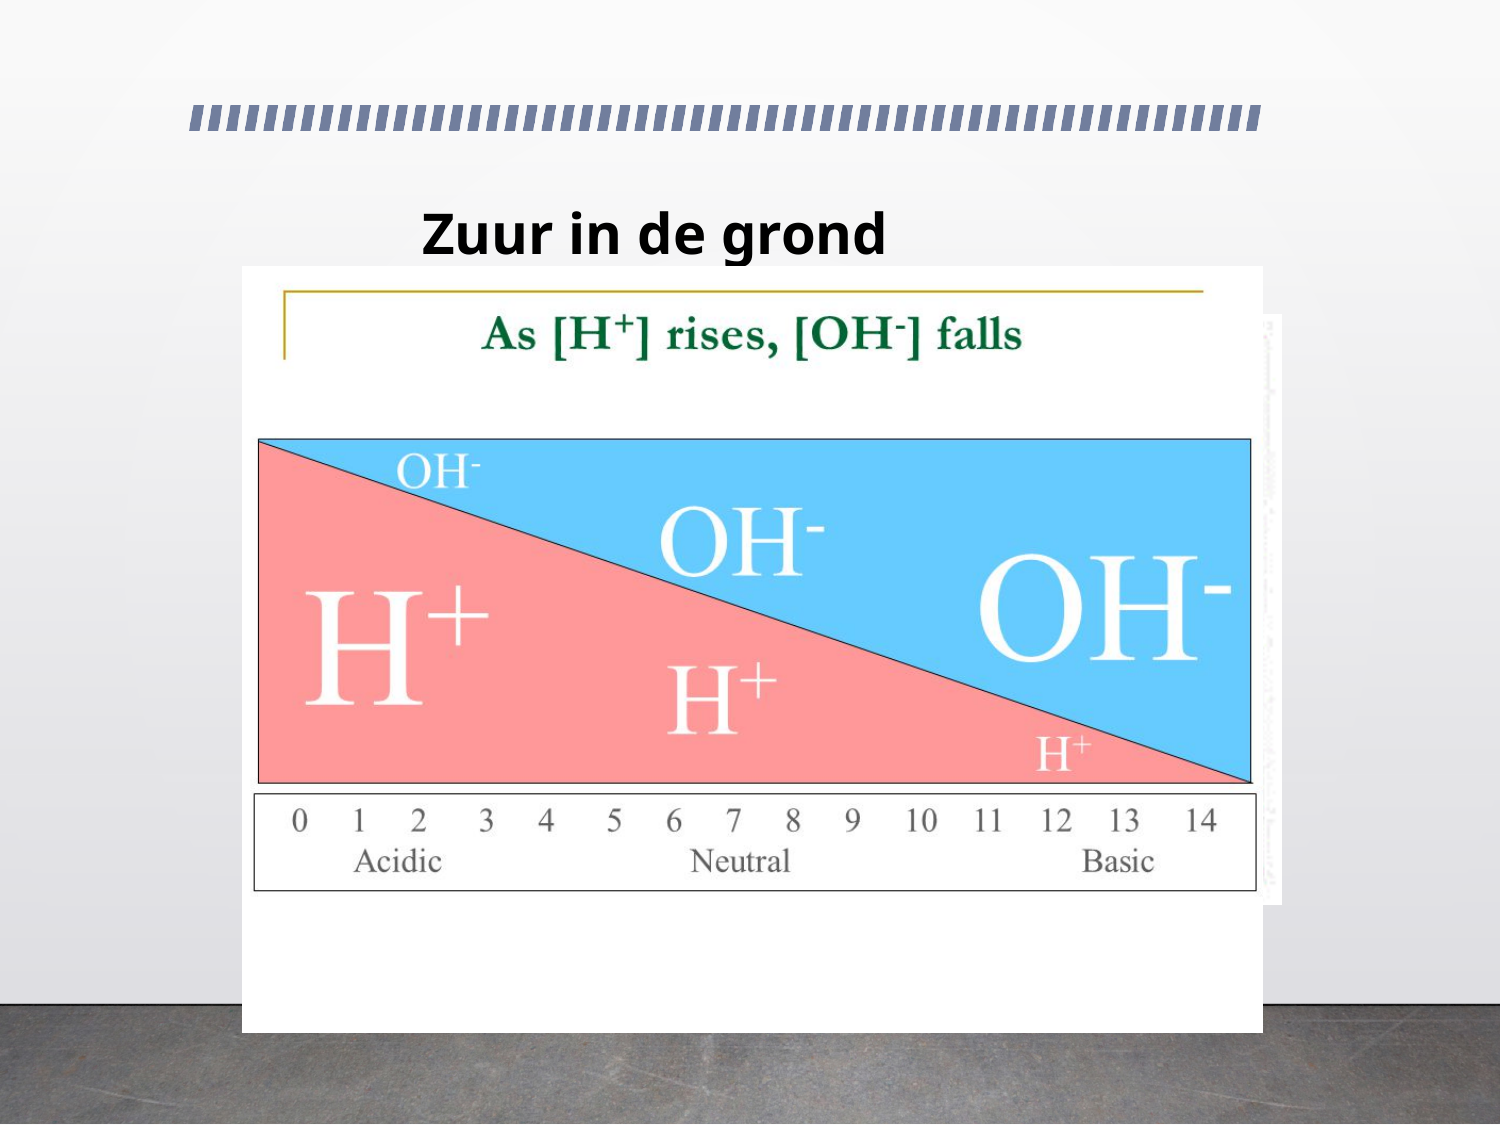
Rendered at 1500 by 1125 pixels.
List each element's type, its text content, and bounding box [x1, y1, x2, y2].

picture [0, 266, 1500, 1124]
title Zuur in de grond [112, 125, 1199, 268]
